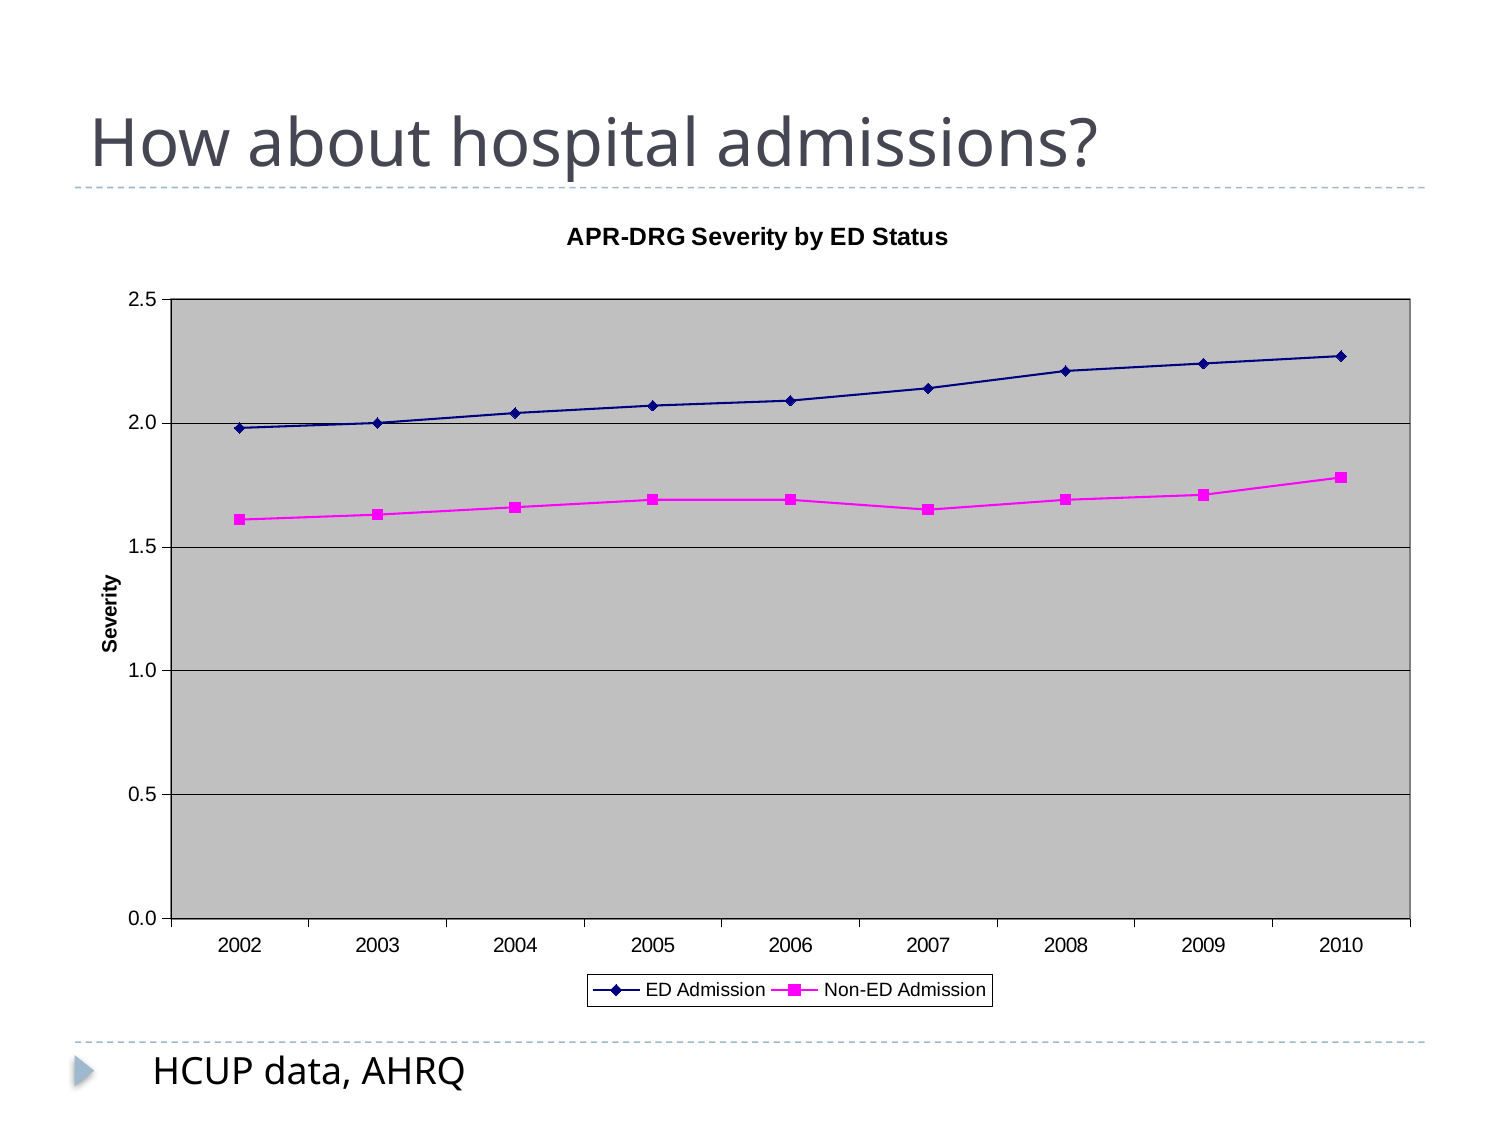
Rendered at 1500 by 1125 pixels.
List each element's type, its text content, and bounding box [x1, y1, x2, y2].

title How about hospital admissions? [75, 24, 1425, 188]
chart [74, 199, 1426, 1011]
text_box HCUP data, AHRQ [137, 1039, 850, 1100]
